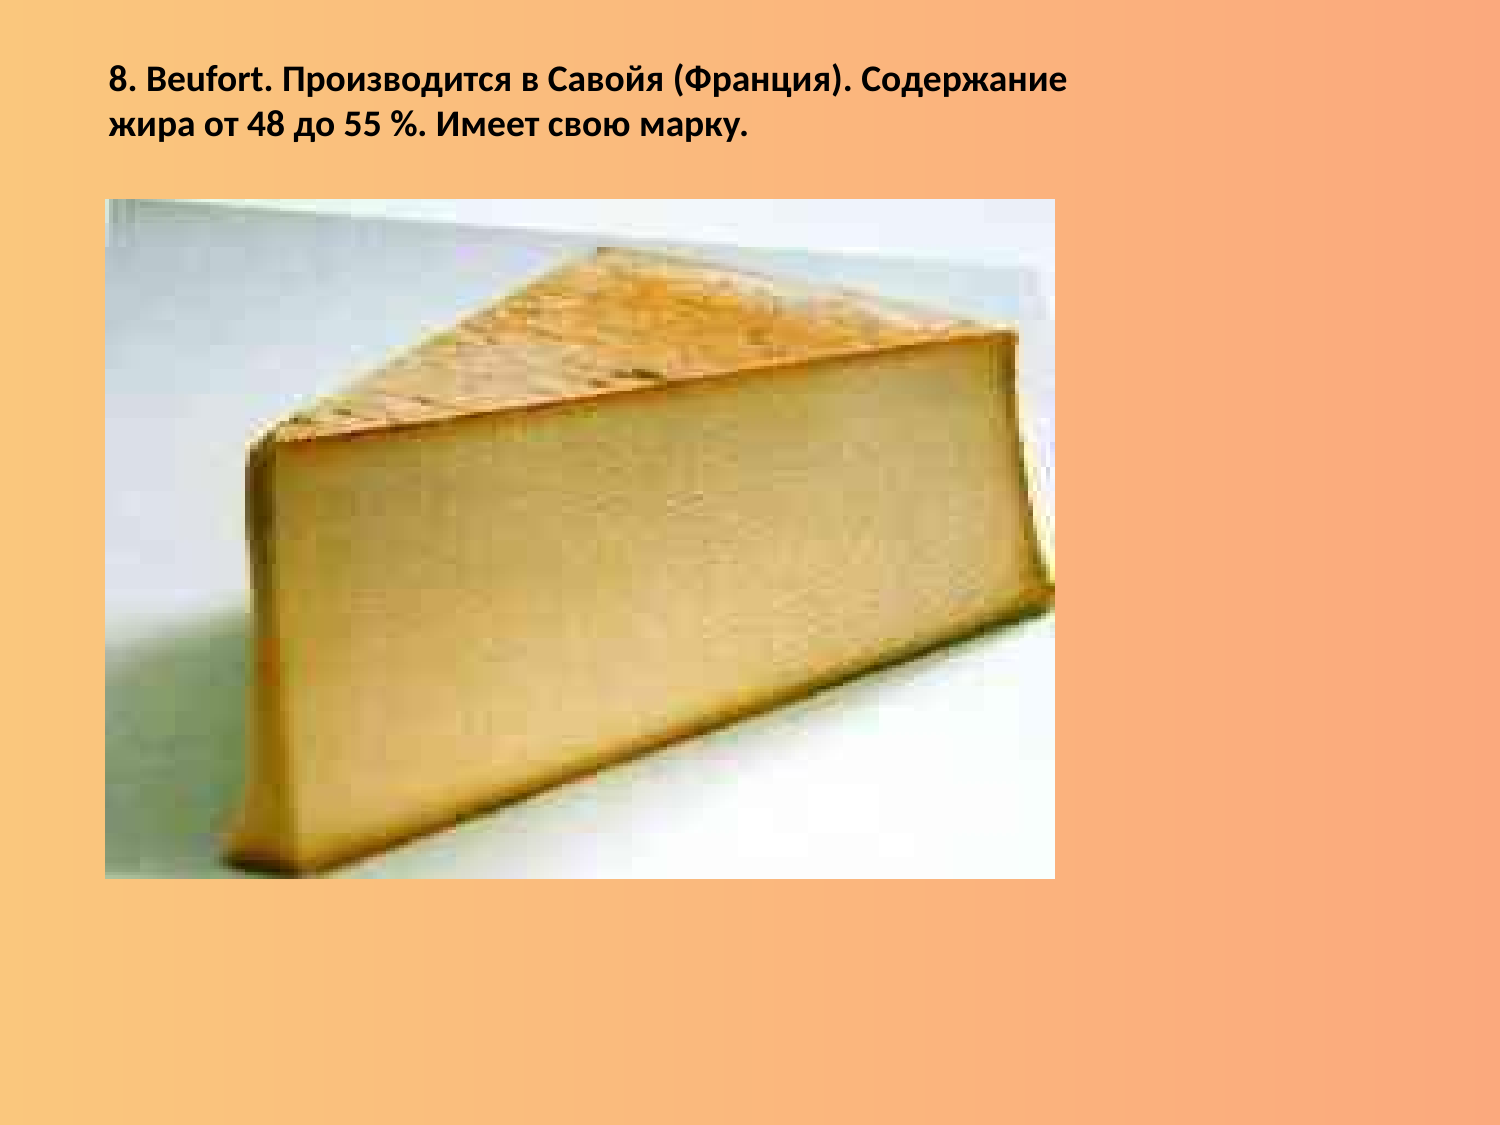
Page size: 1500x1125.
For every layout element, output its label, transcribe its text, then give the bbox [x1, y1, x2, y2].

picture [105, 198, 1055, 880]
text_box 8. Beufort. Производится в Савойя (Франция). Содержание жира от 48 до 55 %. Имеет свою марку. [93, 46, 1125, 152]
